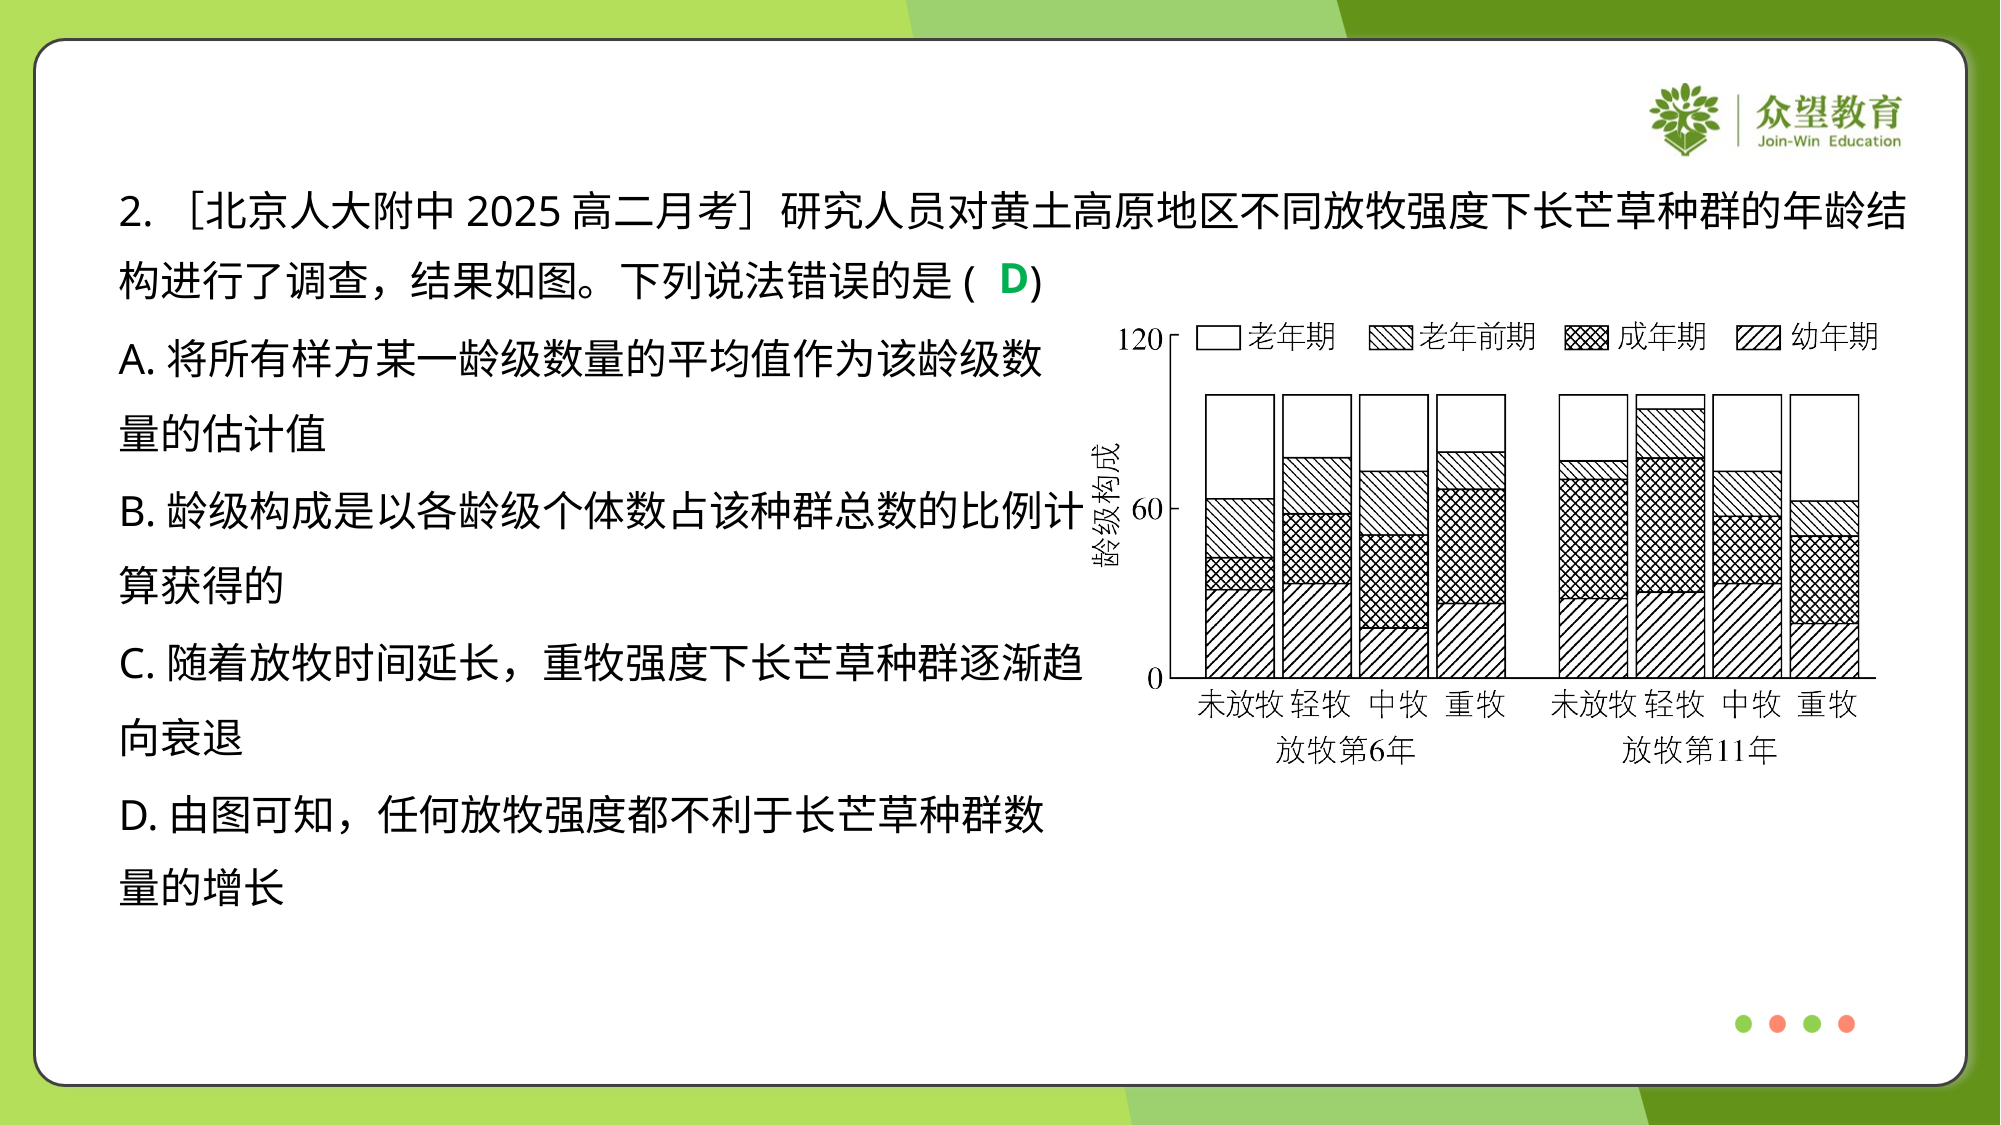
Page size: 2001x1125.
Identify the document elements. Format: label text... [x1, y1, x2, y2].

picture [0, 0, 2000, 1125]
text_box A.将所有样方某一龄级数量的平均值作为该龄级数 量的估计值 B.龄级构成是以各龄级个体数占该种群总数的比例计 算获得的 C.随着放牧时间延长，重牧强度下长芒草种群逐渐趋 向衰退 D.由图可知，任何放牧强度都不利于长芒草种群数 量的增长 [118, 307, 1074, 905]
text_box D [982, 231, 1046, 296]
text_box 2.［北京人大附中2025高二月考］研究人员对黄土高原地区不同放牧强度下长芒草种群的年龄结 构进行了调查，结果如图。下列说法错误的是( ) [118, 159, 1883, 298]
